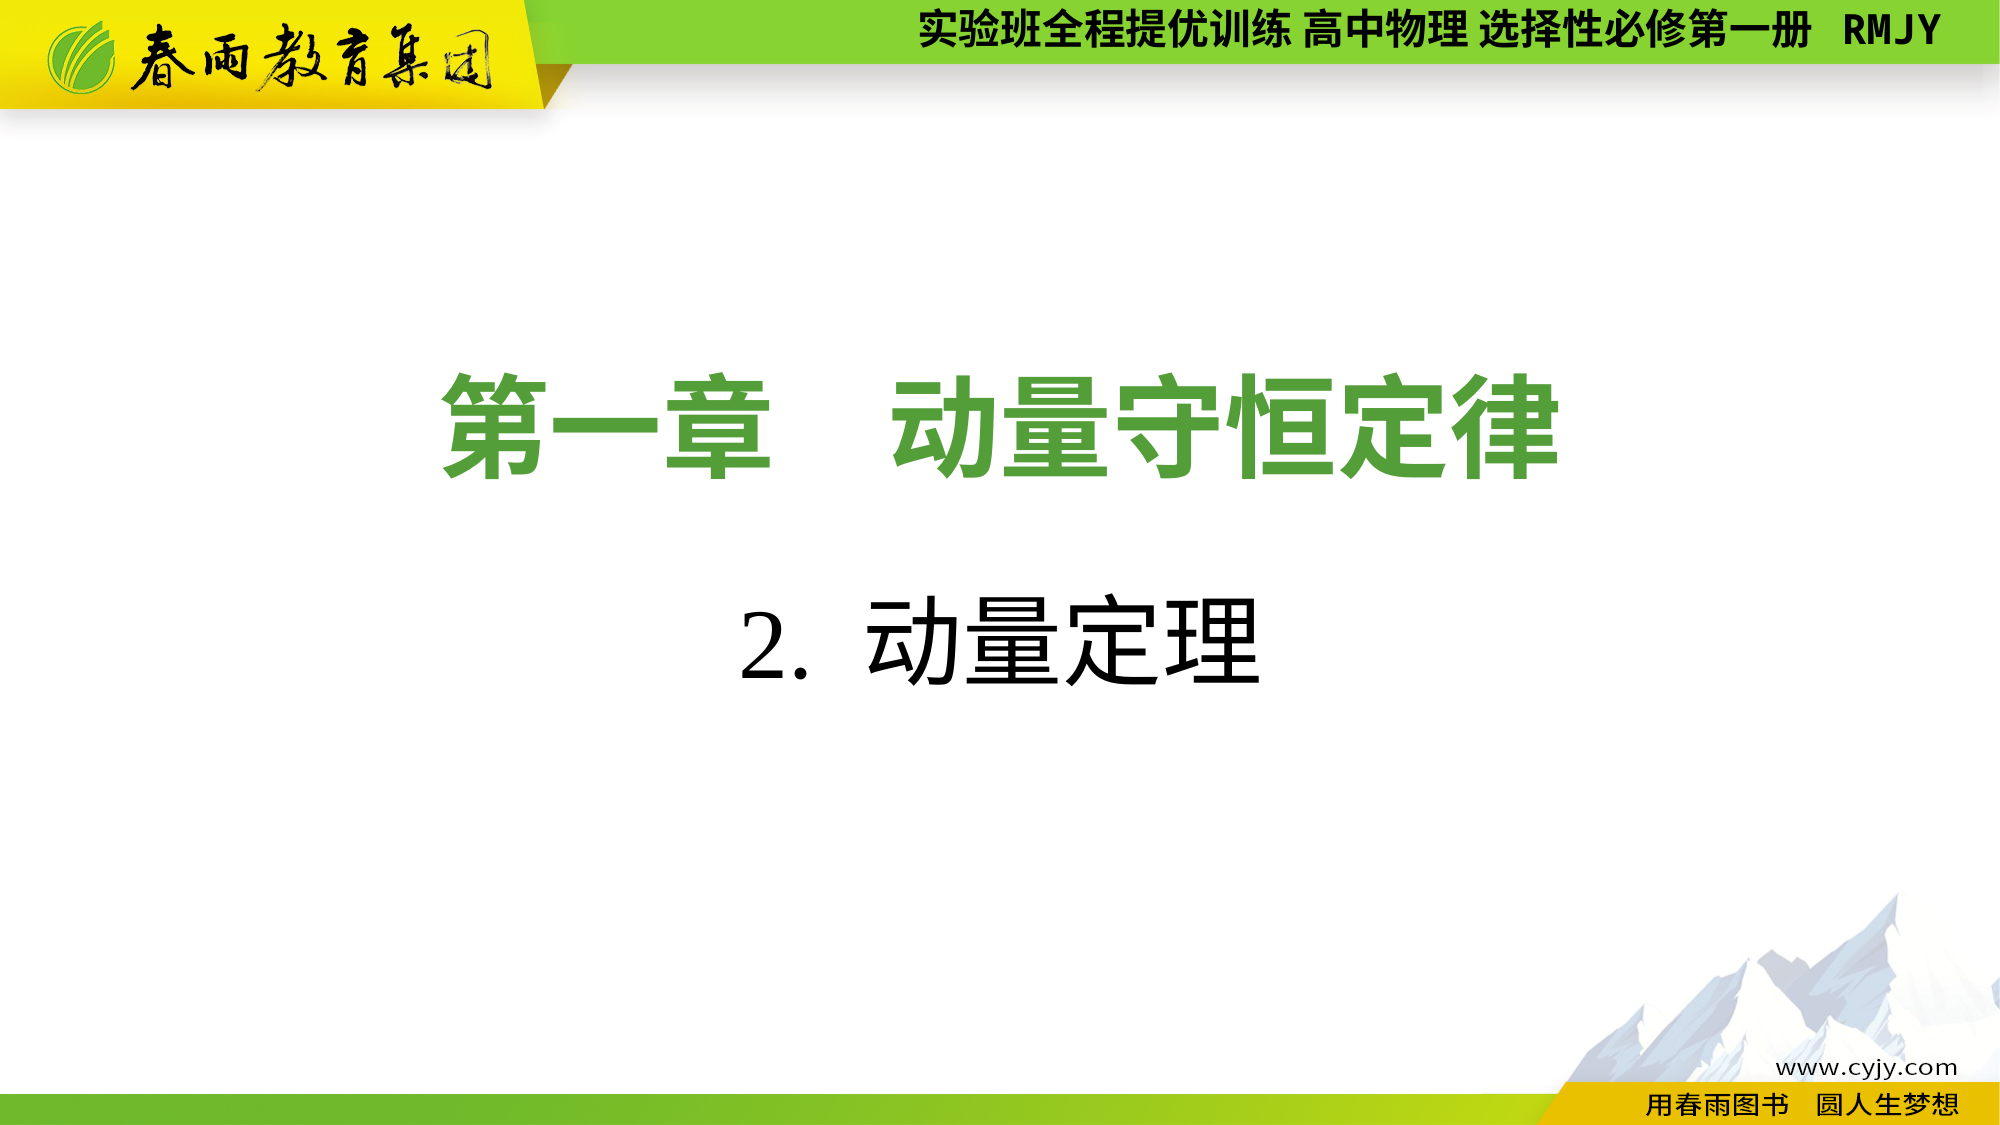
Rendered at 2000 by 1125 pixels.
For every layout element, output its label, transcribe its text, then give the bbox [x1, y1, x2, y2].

picture [0, 0, 2000, 1125]
text_box 2. 动量定理 [54, 511, 1946, 706]
text_box 第一章 动量守恒定律 [54, 282, 1946, 500]
